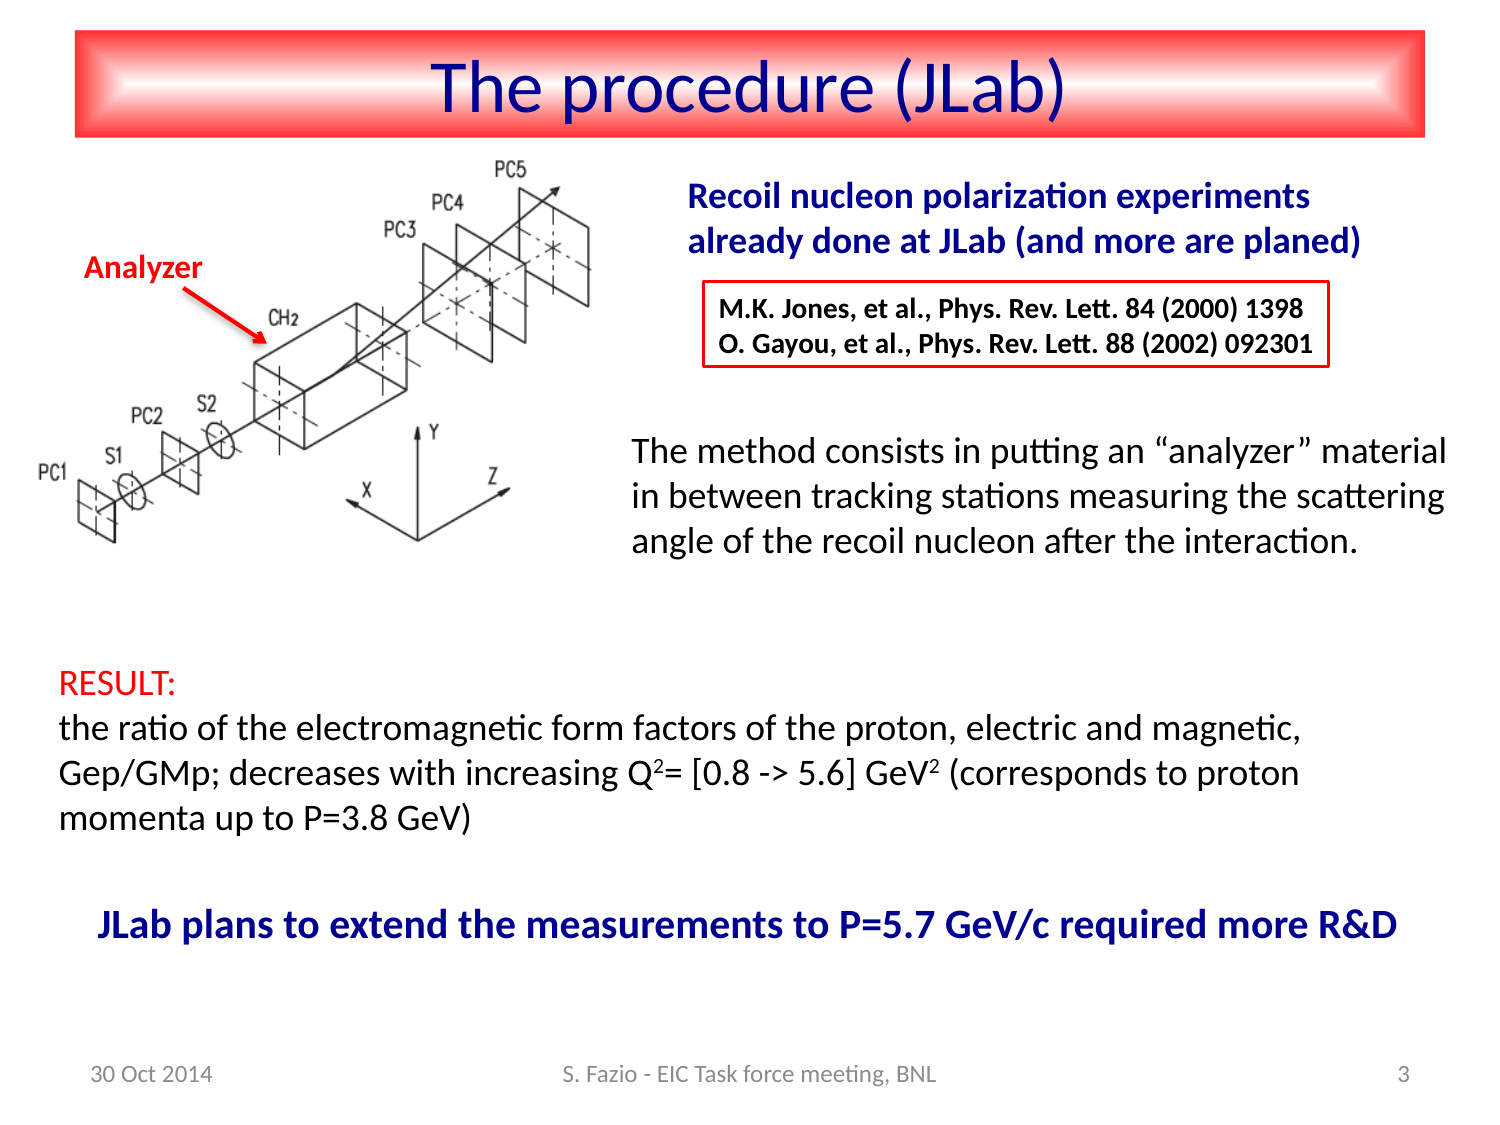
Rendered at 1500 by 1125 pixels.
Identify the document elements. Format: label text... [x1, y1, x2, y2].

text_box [182, 287, 267, 344]
text_box Recoil nucleon polarization experiments already done at JLab (and more are planed) [672, 163, 1394, 269]
footer S. Fazio - EIC Task force meeting, BNL [512, 1042, 988, 1103]
slide_number 3 [1074, 1042, 1425, 1103]
text_box The procedure (JLab) [74, 30, 1425, 138]
text_box The method consists in putting an “analyzer” material in between tracking stations measuring the scattering angle of the recoil nucleon after the interaction. [616, 418, 1471, 569]
text_box M.K. Jones, et al., Phys. Rev. Lett. 84 (2000) 1398 O. Gayou, et al., Phys. Rev. Lett. 88 (2002) 092301 [703, 281, 1329, 367]
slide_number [75, 1042, 425, 1103]
picture [0, 137, 625, 555]
text_box RESULT: the ratio of the electromagnetic form factors of the proton, electric and magnetic, Gep/GMp; decreases with increasing Q2= [0.8 -> 5.6] GeV2 (corresponds to proton momenta up to P=3.8 GeV) [43, 650, 1457, 846]
text_box JLab plans to extend the measurements to P=5.7 GeV/c required more R&D [82, 889, 1423, 954]
